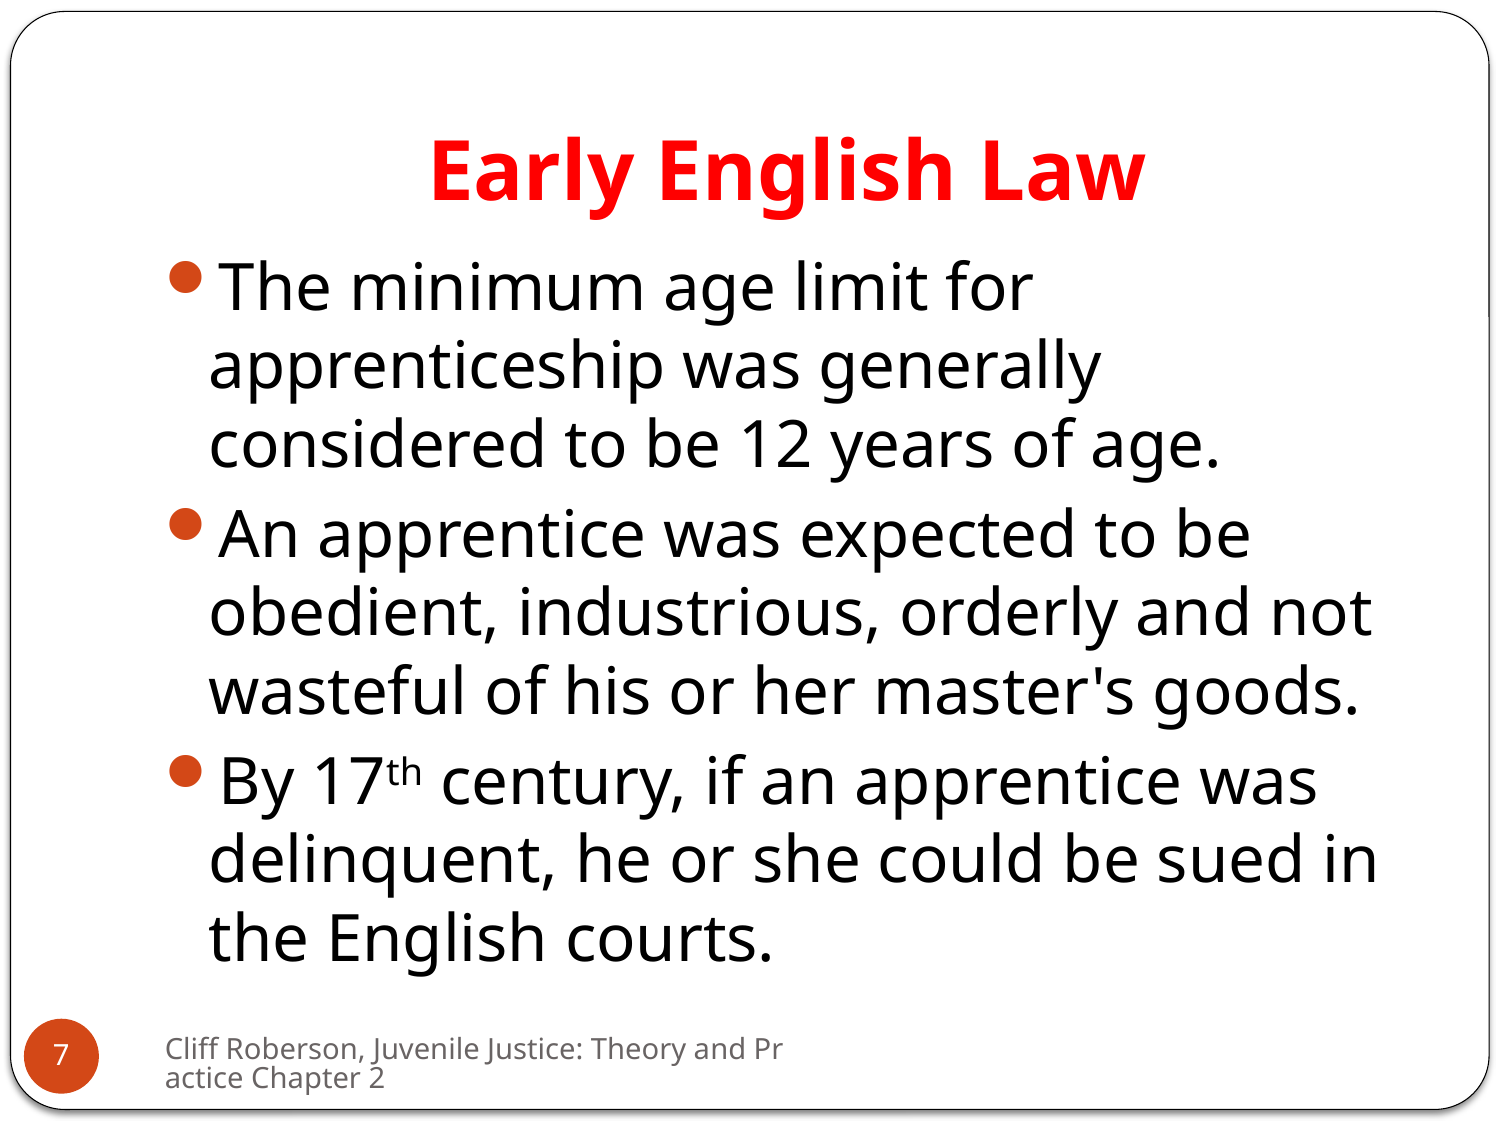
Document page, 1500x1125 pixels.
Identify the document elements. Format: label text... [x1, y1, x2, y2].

title Early English Law [150, 45, 1425, 233]
footer Cliff Roberson, Juvenile Justice: Theory and Practice Chapter 2 [150, 1012, 800, 1088]
slide_number 7 [23, 1018, 99, 1094]
list The minimum age limit for apprenticeship was generally considered to be 12 years of age. An apprentice was expected to be obedient, industrious, orderly and not wasteful of his or her master's goods. By 17th century, if an apprentice was delinquent, he or she could be sued in the English courts. [150, 237, 1425, 988]
